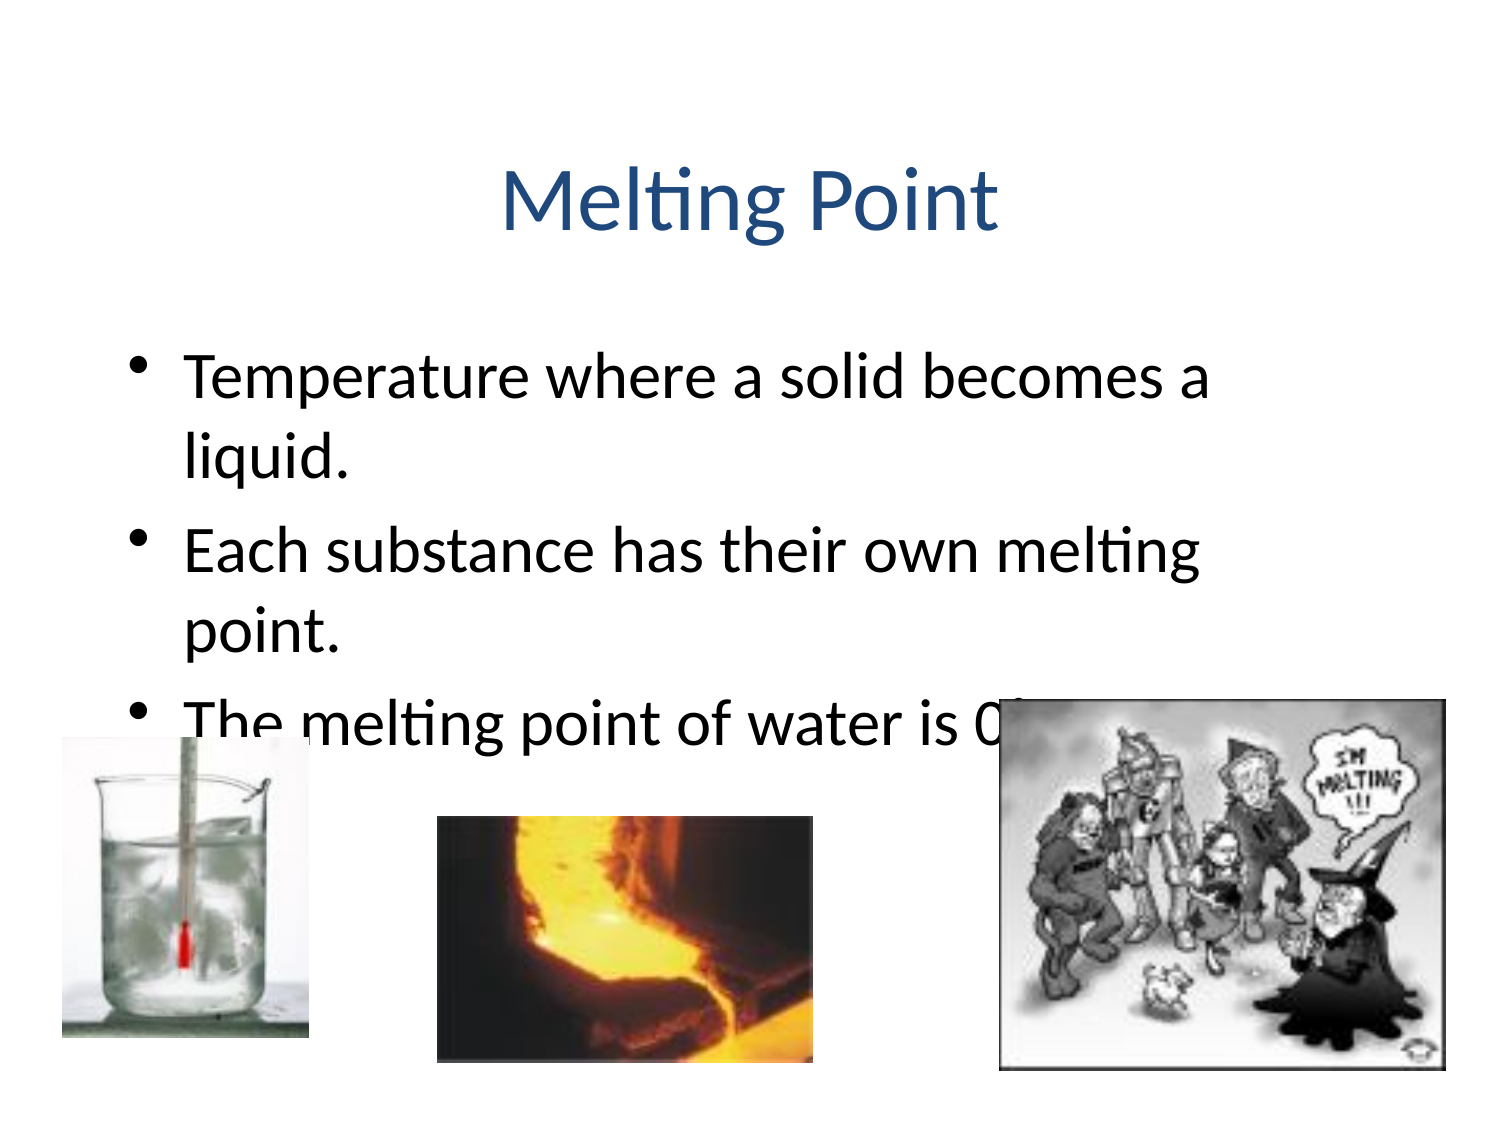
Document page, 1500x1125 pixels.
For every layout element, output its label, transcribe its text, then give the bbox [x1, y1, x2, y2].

text_box Melting Point [112, 99, 1388, 288]
picture [62, 737, 309, 1038]
picture [437, 815, 813, 1063]
text_box Temperature where a solid becomes a liquid. Each substance has their own melting point. The melting point of water is 0˚C. [112, 324, 1388, 1000]
picture [999, 699, 1446, 1071]
